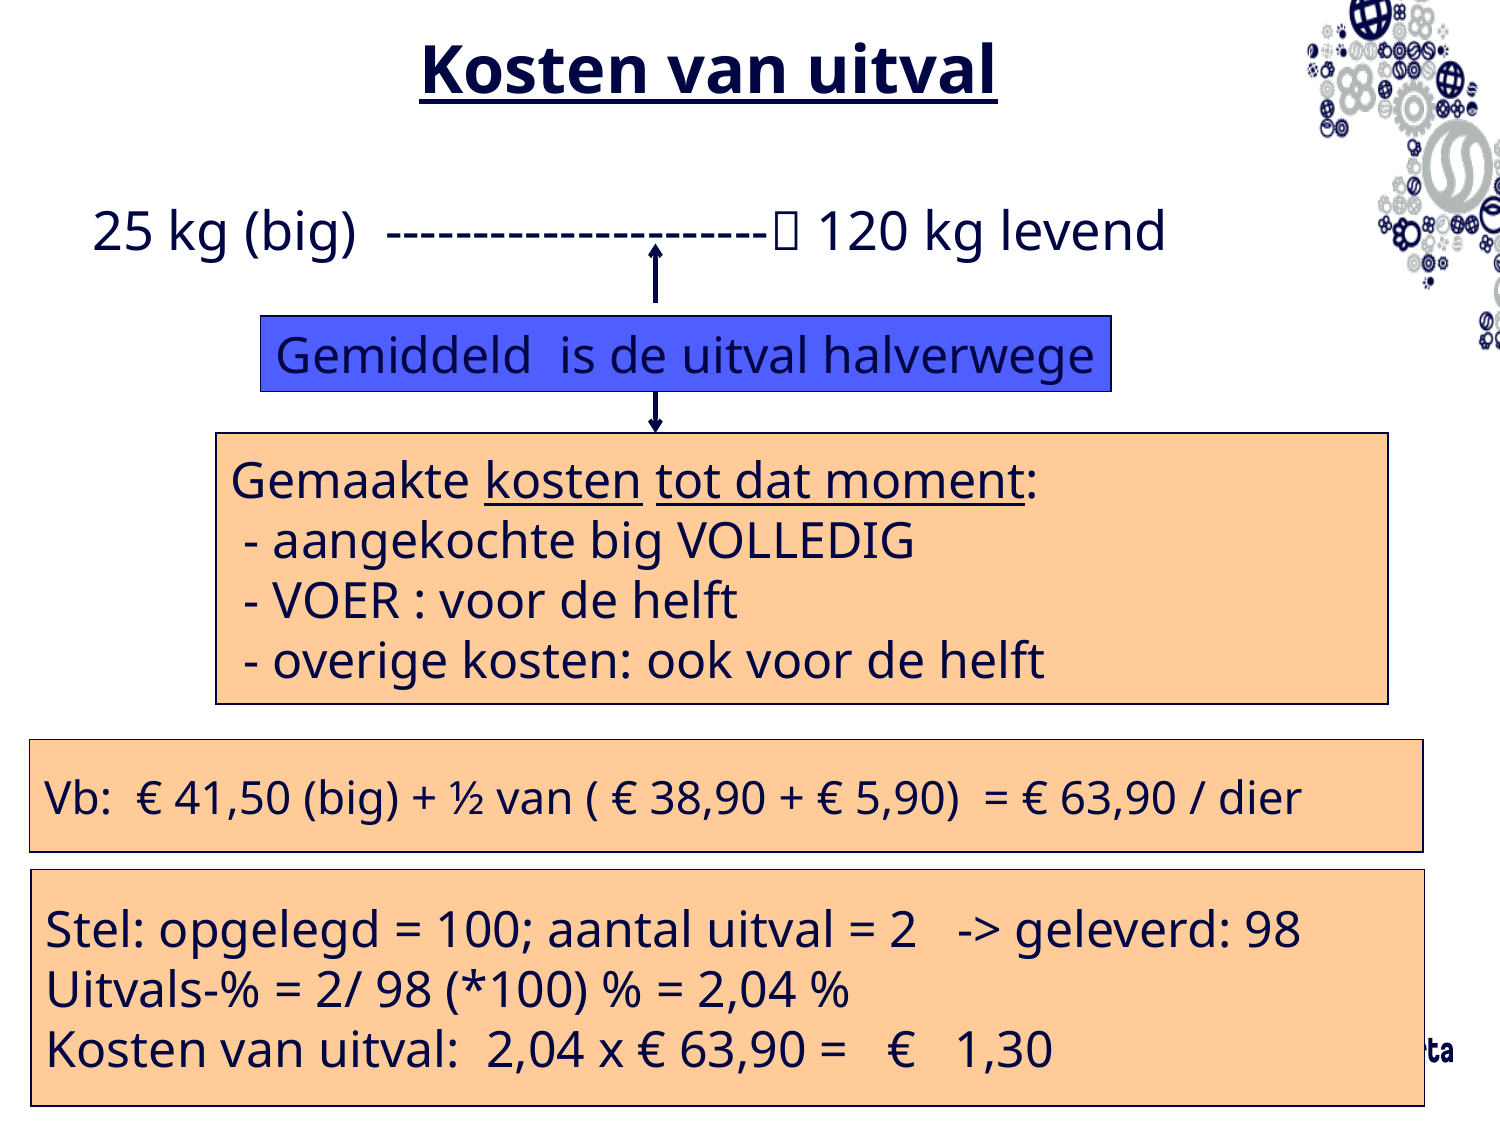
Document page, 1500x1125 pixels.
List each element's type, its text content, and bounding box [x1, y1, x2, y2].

text_box Stel: opgelegd = 100; aantal uitval = 2 -> geleverd: 98 Uitvals-% = 2/ 98 (*100) % = 2,04 % Kosten van uitval: 2,04 x € 63,90 = € 1,30 [30, 869, 1425, 1106]
text_box Vb: € 41,50 (big) + ½ van ( € 38,90 + € 5,90) = € 63,90 / dier [29, 739, 1424, 852]
title Kosten van uitval [419, 30, 1213, 170]
picture [0, 0, 1500, 1125]
text_box Gemiddeld is de uitval halverwege [260, 316, 1112, 392]
list 25 kg (big) ---------------------- 120 kg levend [53, 196, 1424, 504]
text_box Gemaakte kosten tot dat moment: - aangekochte big VOLLEDIG - VOER : voor de helft - overige kosten: ook voor de helft [216, 433, 1388, 705]
